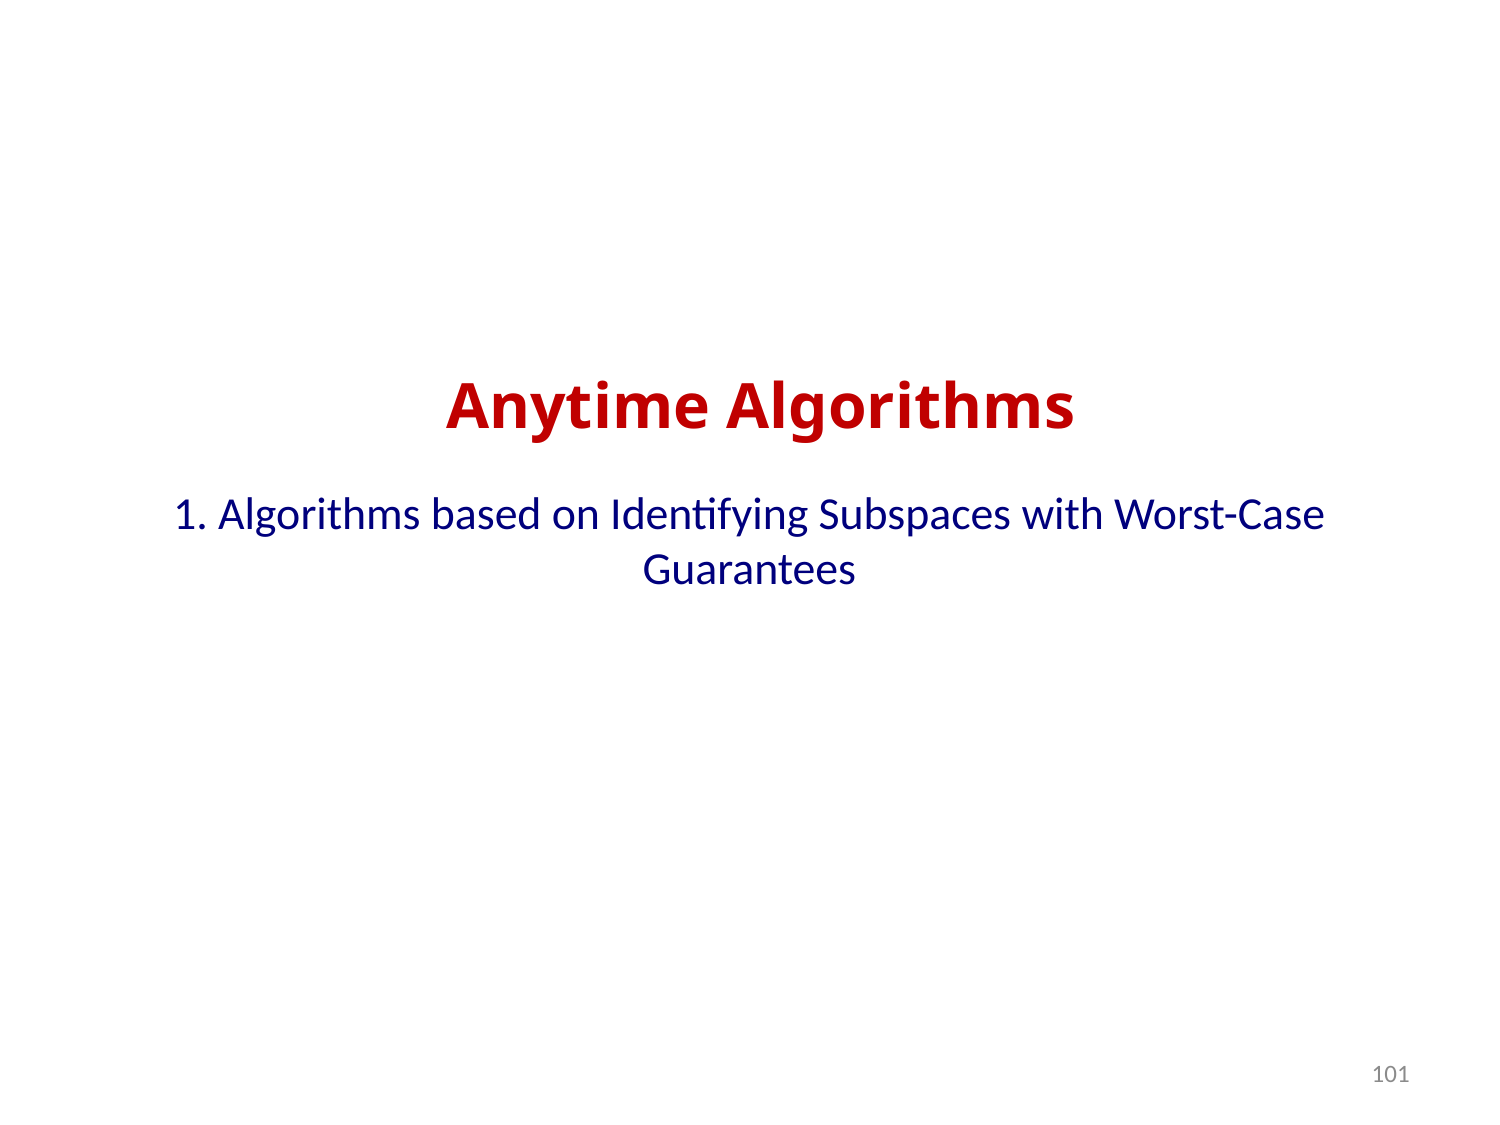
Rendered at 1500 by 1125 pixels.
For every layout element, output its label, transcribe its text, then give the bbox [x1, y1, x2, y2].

slide_number 101 [1074, 1042, 1425, 1103]
text_box 1. Algorithms based on Identifying Subspaces with Worst-Case Guarantees [110, 476, 1389, 602]
text_box Anytime Algorithms [122, 358, 1400, 449]
